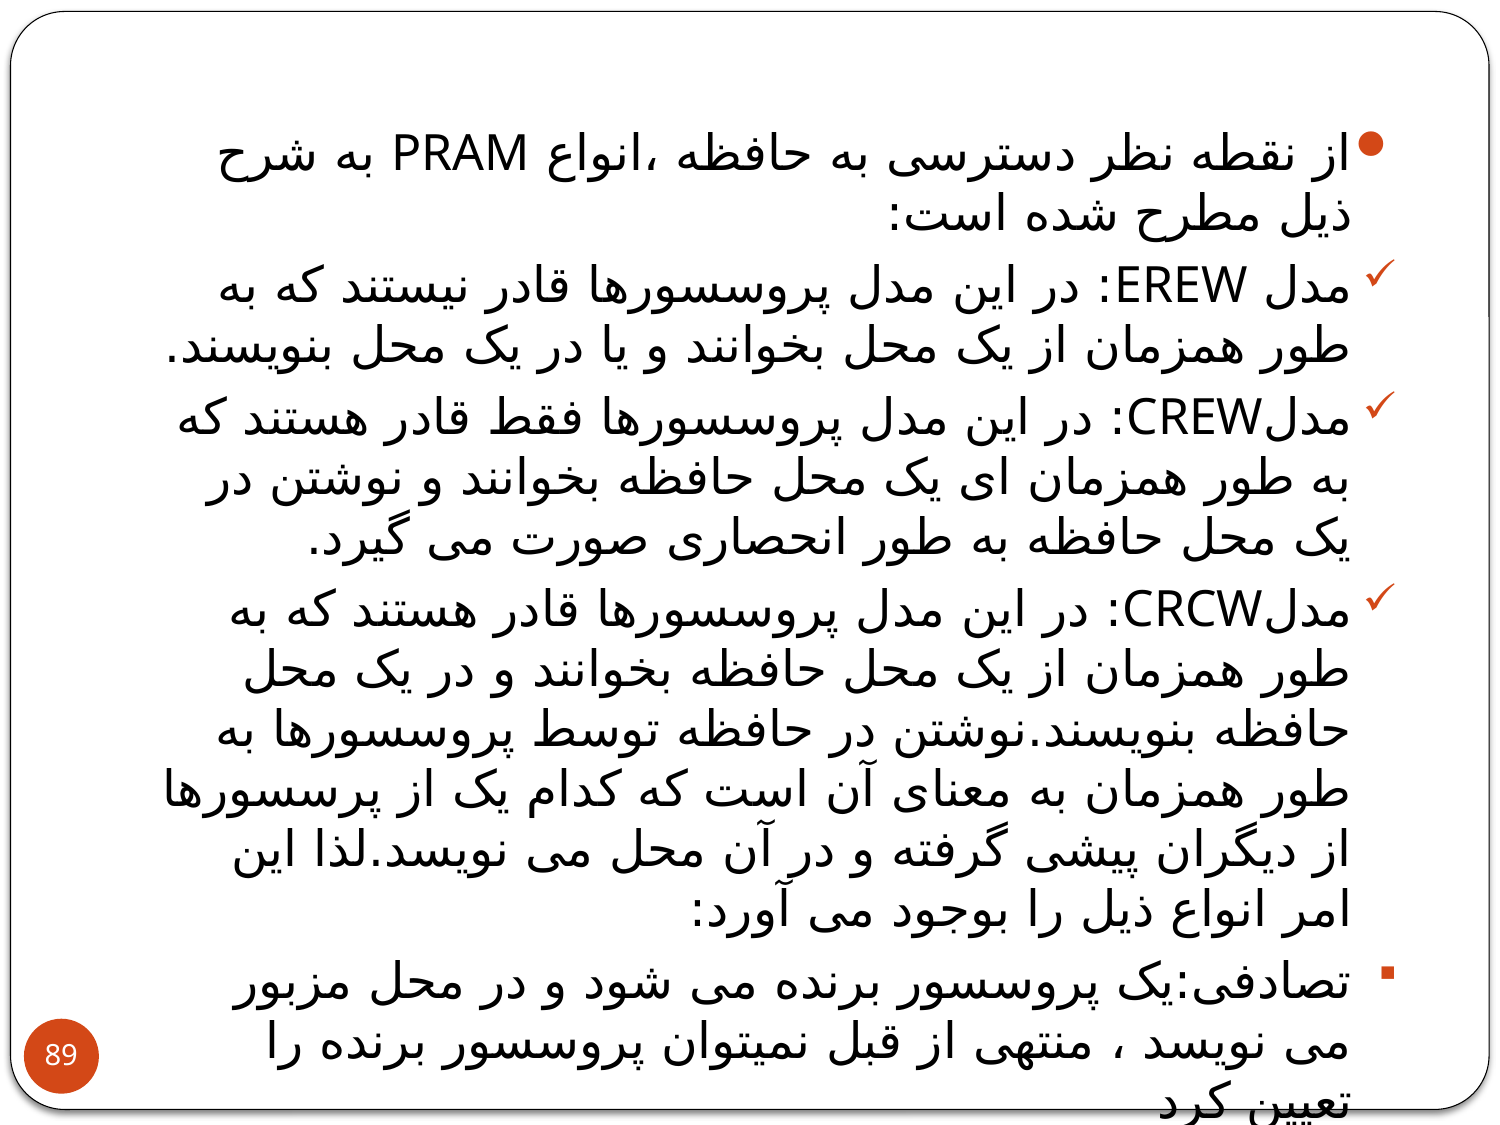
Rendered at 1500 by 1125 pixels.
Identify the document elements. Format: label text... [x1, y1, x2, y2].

list از نقطه نظر دسترسی به حافظه ،انواع PRAM به شرح ذیل مطرح شده است: مدل EREW: در این مدل پروسسورها قادر نیستند که به طور همزمان از یک محل بخوانند و یا در یک محل بنویسند. مدلCREW: در این مدل پروسسورها فقط قادر هستند که به طور همزمان ای یک محل حافظه بخوانند و نوشتن در یک محل حافظه به طور انحصاری صورت می گیرد. مدلCRCW: در این مدل پروسسورها قادر هستند که به طور همزمان از یک محل حافظه بخوانند و در یک محل حافظه بنویسند.نوشتن در حافظه توسط پروسسورها به طور همزمان به معنای آن است که کدام یک از پرسسورها از دیگران پیشی گرفته و در آن محل می نویسد.لذا این امر انواع ذیل را بوجود می آورد: تصادفی:یک پروسسور برنده می شود و در محل مزبور می نویسد ، منتهی از قبل نمیتوان پروسسور برنده را تعیین کرد [137, 112, 1413, 1000]
slide_number 89 [23, 1018, 99, 1094]
